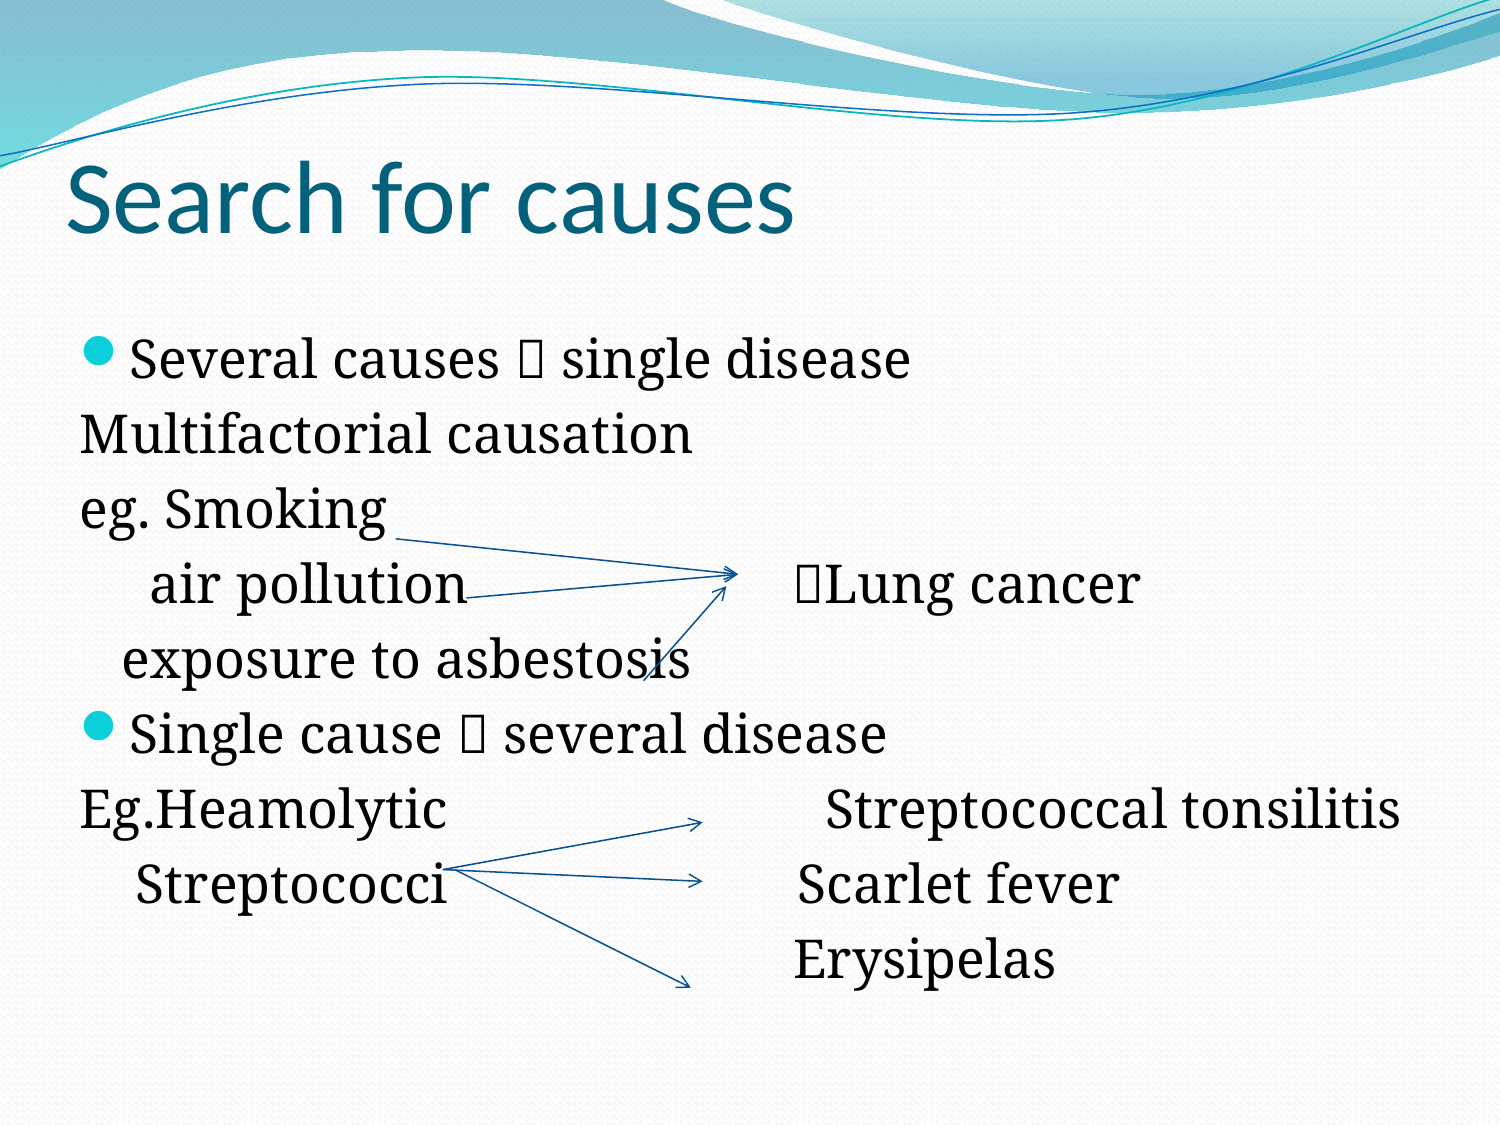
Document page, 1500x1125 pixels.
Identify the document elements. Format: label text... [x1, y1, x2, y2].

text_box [466, 573, 739, 599]
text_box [395, 538, 739, 575]
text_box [442, 822, 703, 869]
list Several causes  single disease Multifactorial causation eg. Smoking air pollution Lung cancer exposure to asbestosis Single cause  several disease Eg.Heamolytic Streptococcal tonsilitis Streptococci Scarlet fever Erysipelas [64, 317, 1425, 1059]
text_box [692, 869, 703, 882]
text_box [442, 869, 454, 882]
title Search for causes [64, 30, 1415, 254]
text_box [643, 585, 727, 681]
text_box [454, 869, 692, 988]
